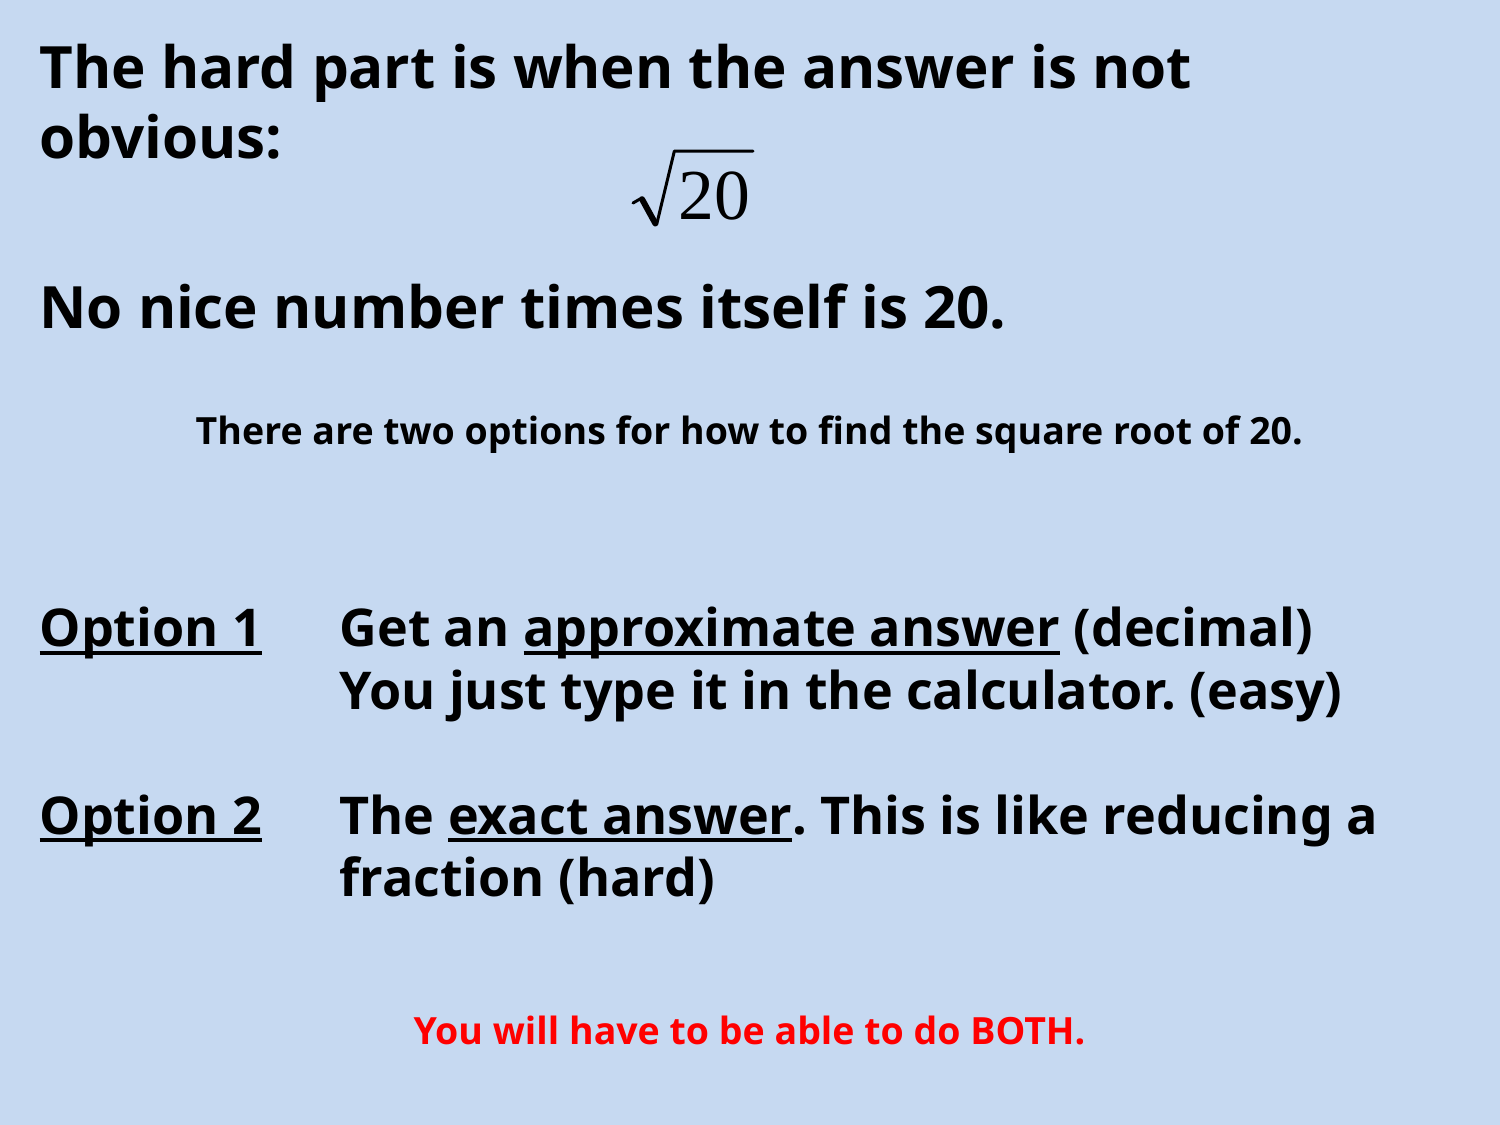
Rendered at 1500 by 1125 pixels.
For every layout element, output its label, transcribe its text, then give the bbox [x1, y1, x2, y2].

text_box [619, 135, 769, 244]
text_box Option 1 Get an approximate answer (decimal) You just type it in the calculator. (easy) Option 2 The exact answer. This is like reducing a fraction (hard) [24, 587, 1463, 915]
text_box No nice number times itself is 20. [24, 262, 1463, 348]
text_box You will have to be able to do BOTH. [50, 999, 1450, 1060]
text_box There are two options for how to find the square root of 20. [50, 399, 1450, 460]
text_box The hard part is when the answer is not obvious: [24, 23, 1463, 178]
